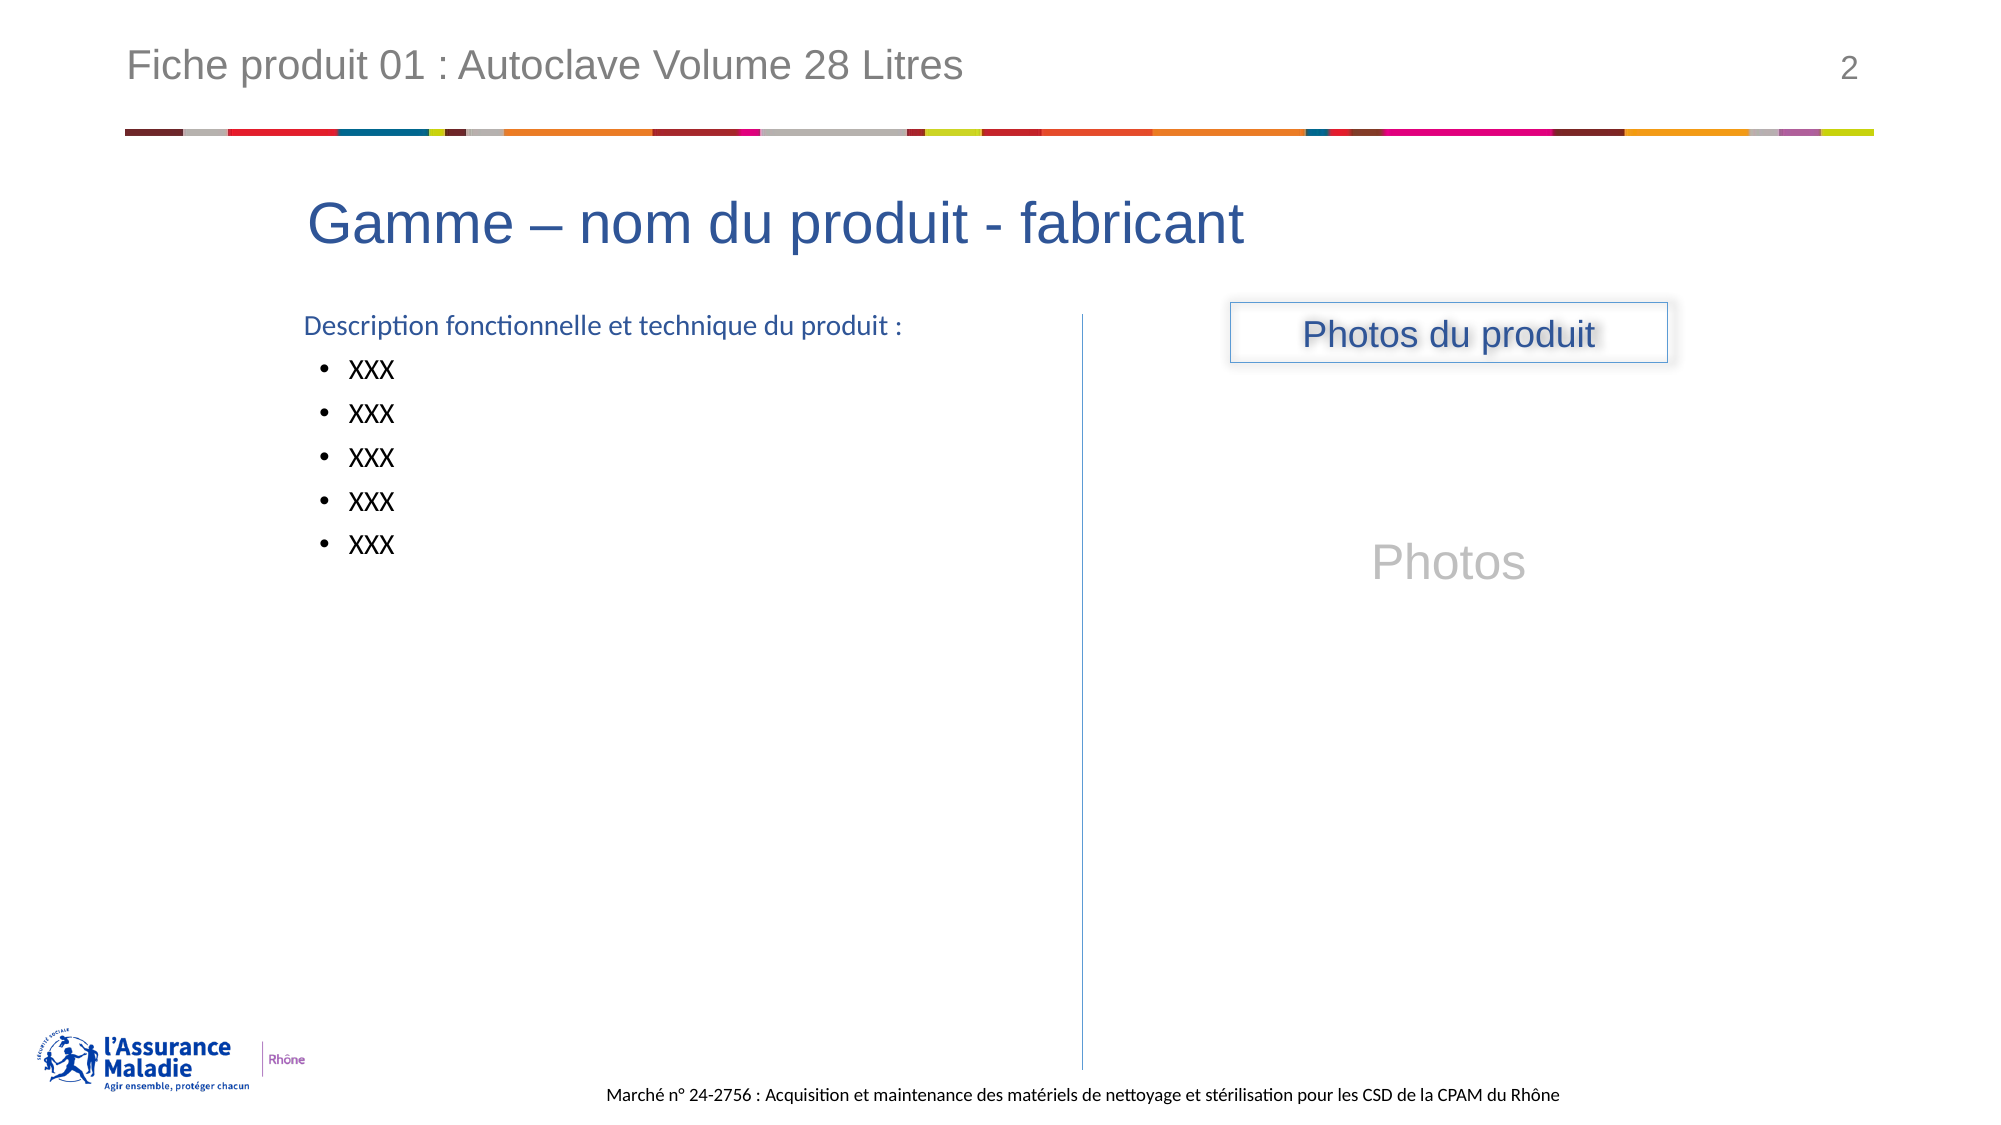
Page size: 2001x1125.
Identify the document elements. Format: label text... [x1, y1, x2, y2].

picture [125, 129, 340, 136]
list Gamme – nom du produit - fabricant [291, 172, 1711, 278]
text_box Photos [1250, 522, 1647, 597]
text_box Marché n° 24-2756 : Acquisition et maintenance des matériels de nettoyage et stérilisation pour les CSD de la CPAM du Rhône [314, 1074, 1893, 1113]
picture [428, 129, 1308, 136]
list Description fonctionnelle et technique du produit : XXX XXX XXX XXX XXX [289, 302, 1024, 882]
picture [1327, 129, 1874, 136]
picture [10, 1002, 314, 1115]
text_box Photos du produit [1230, 302, 1668, 363]
title Fiche produit 01 : Autoclave Volume 28 Litres [126, 19, 1615, 114]
slide_number 2 [1756, 19, 1874, 114]
